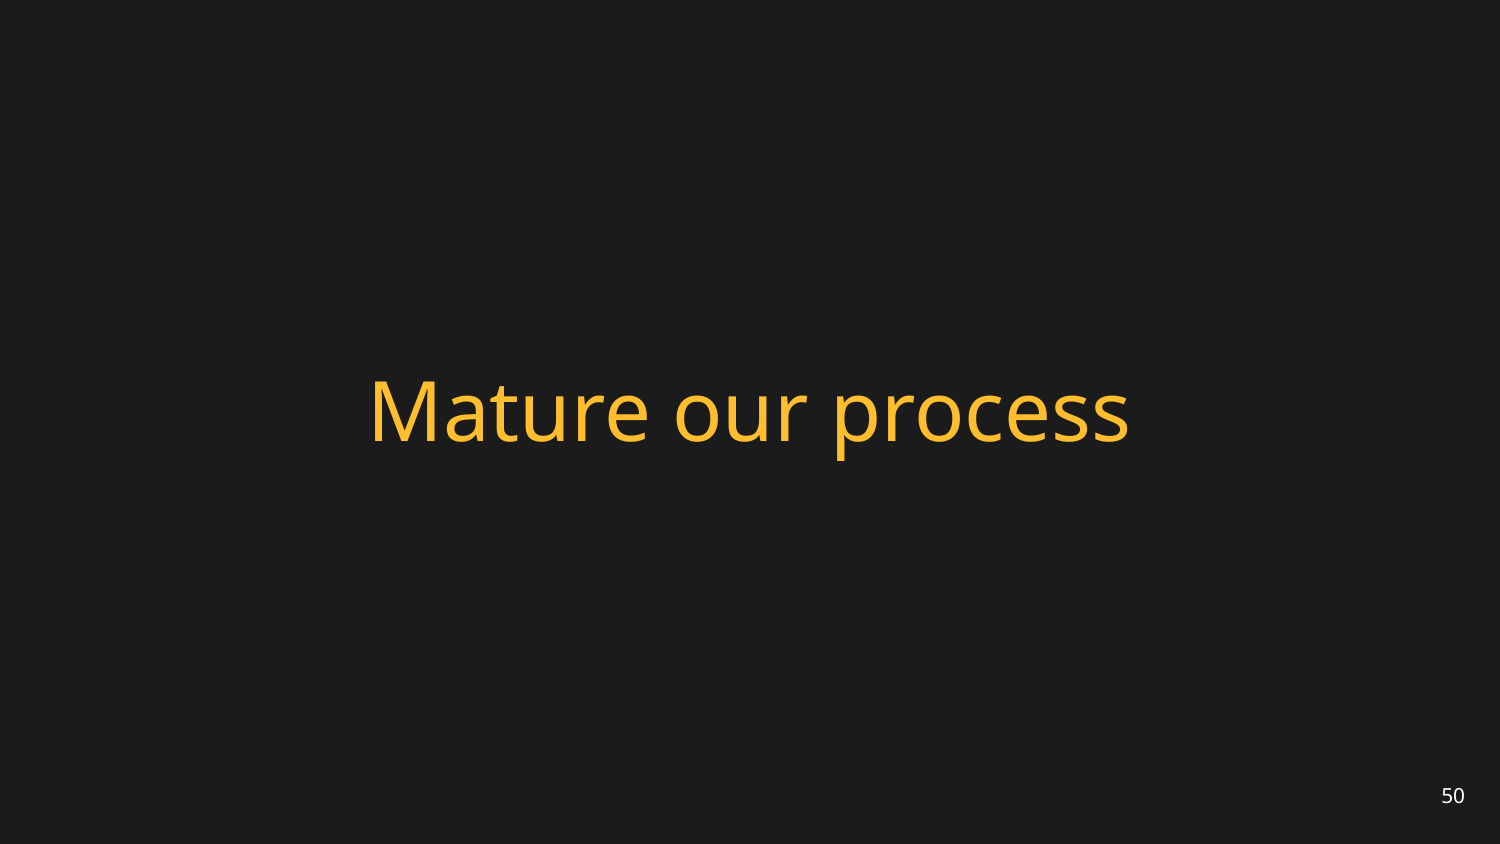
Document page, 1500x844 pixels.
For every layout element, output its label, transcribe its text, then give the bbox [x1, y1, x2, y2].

title Mature our process [51, 72, 1449, 753]
slide_number 50 [1389, 764, 1480, 830]
